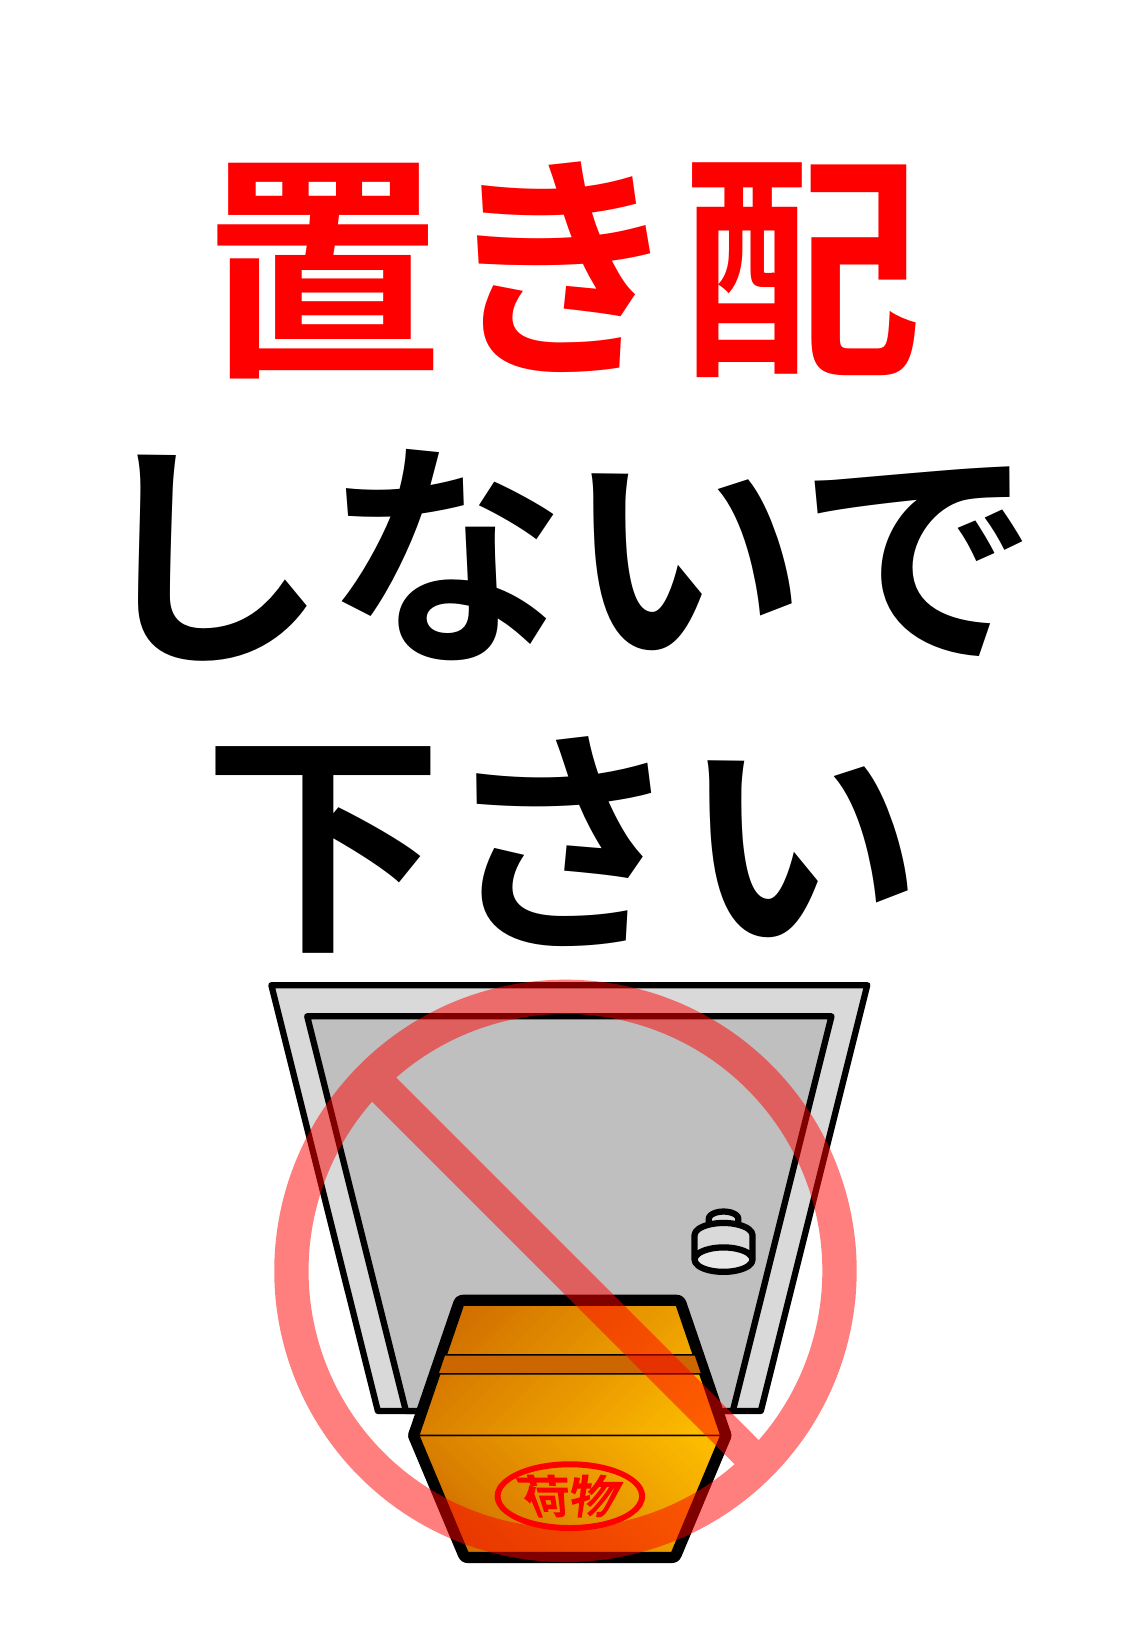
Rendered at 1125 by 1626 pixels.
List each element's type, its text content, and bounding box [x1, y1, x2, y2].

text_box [271, 979, 868, 1563]
text_box 置き配 しないで 下さい [0, 110, 1125, 988]
